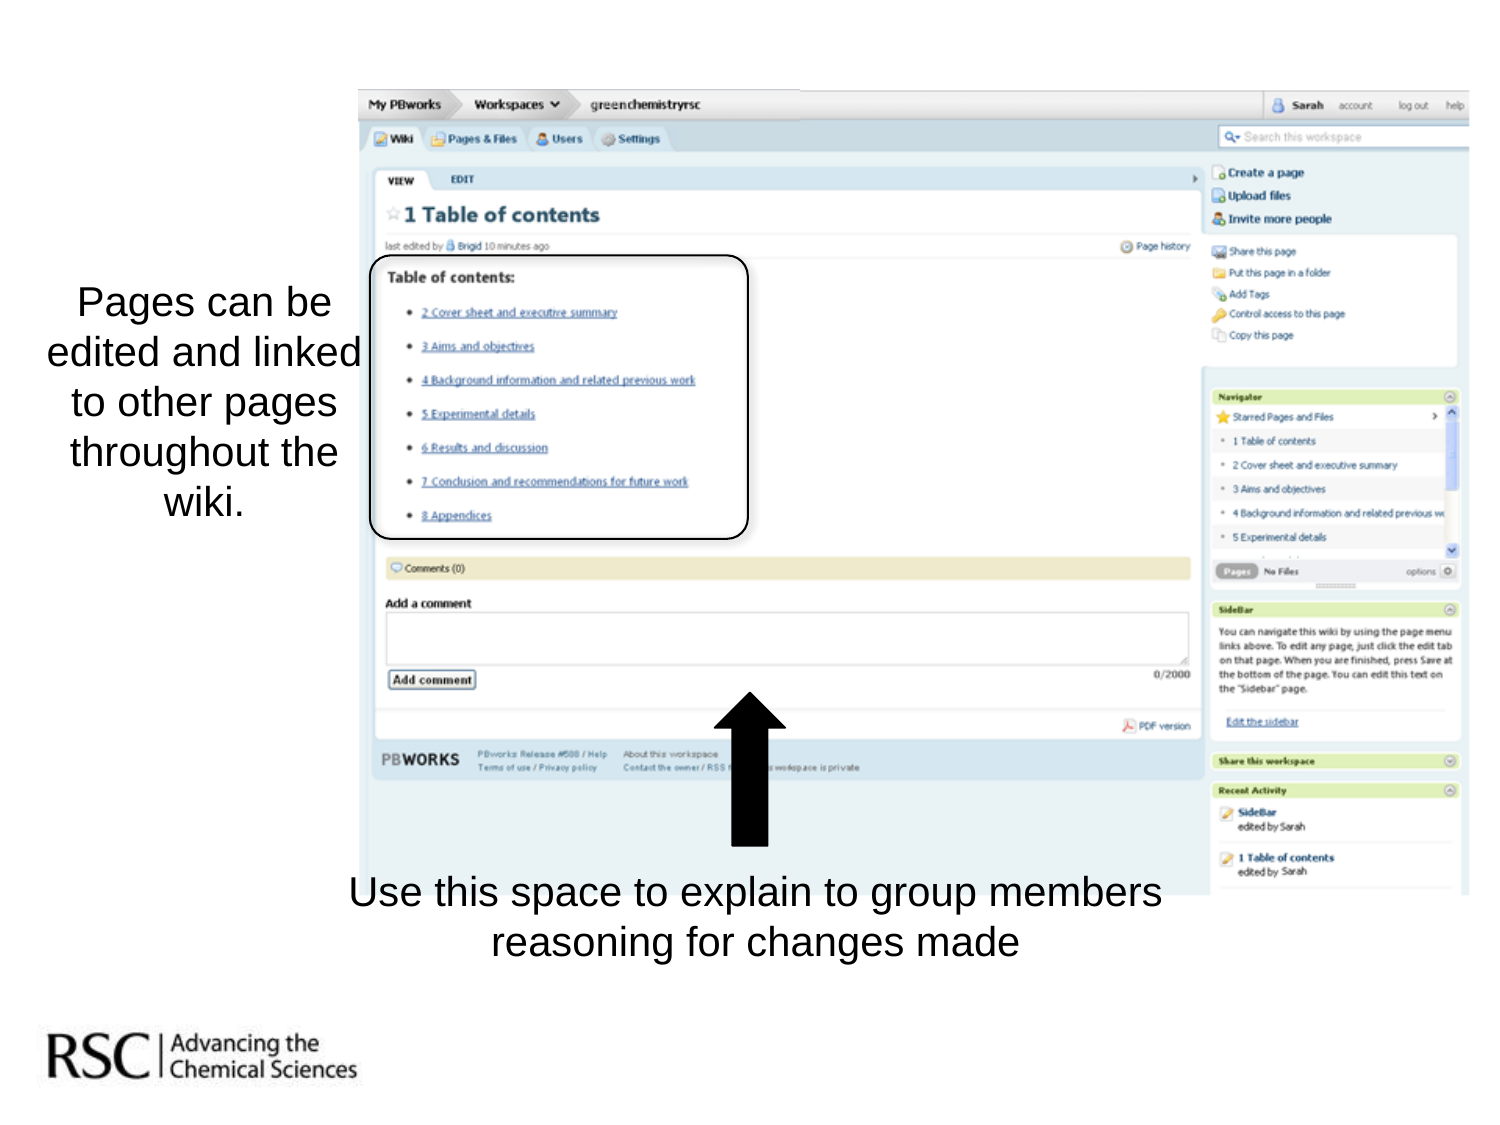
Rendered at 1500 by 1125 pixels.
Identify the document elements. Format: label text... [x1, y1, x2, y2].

text_box Use this space to explain to group members reasoning for changes made [324, 857, 1187, 973]
text_box Pages can be edited and linked to other pages throughout the wiki. [27, 267, 352, 532]
picture [0, 0, 1500, 1125]
